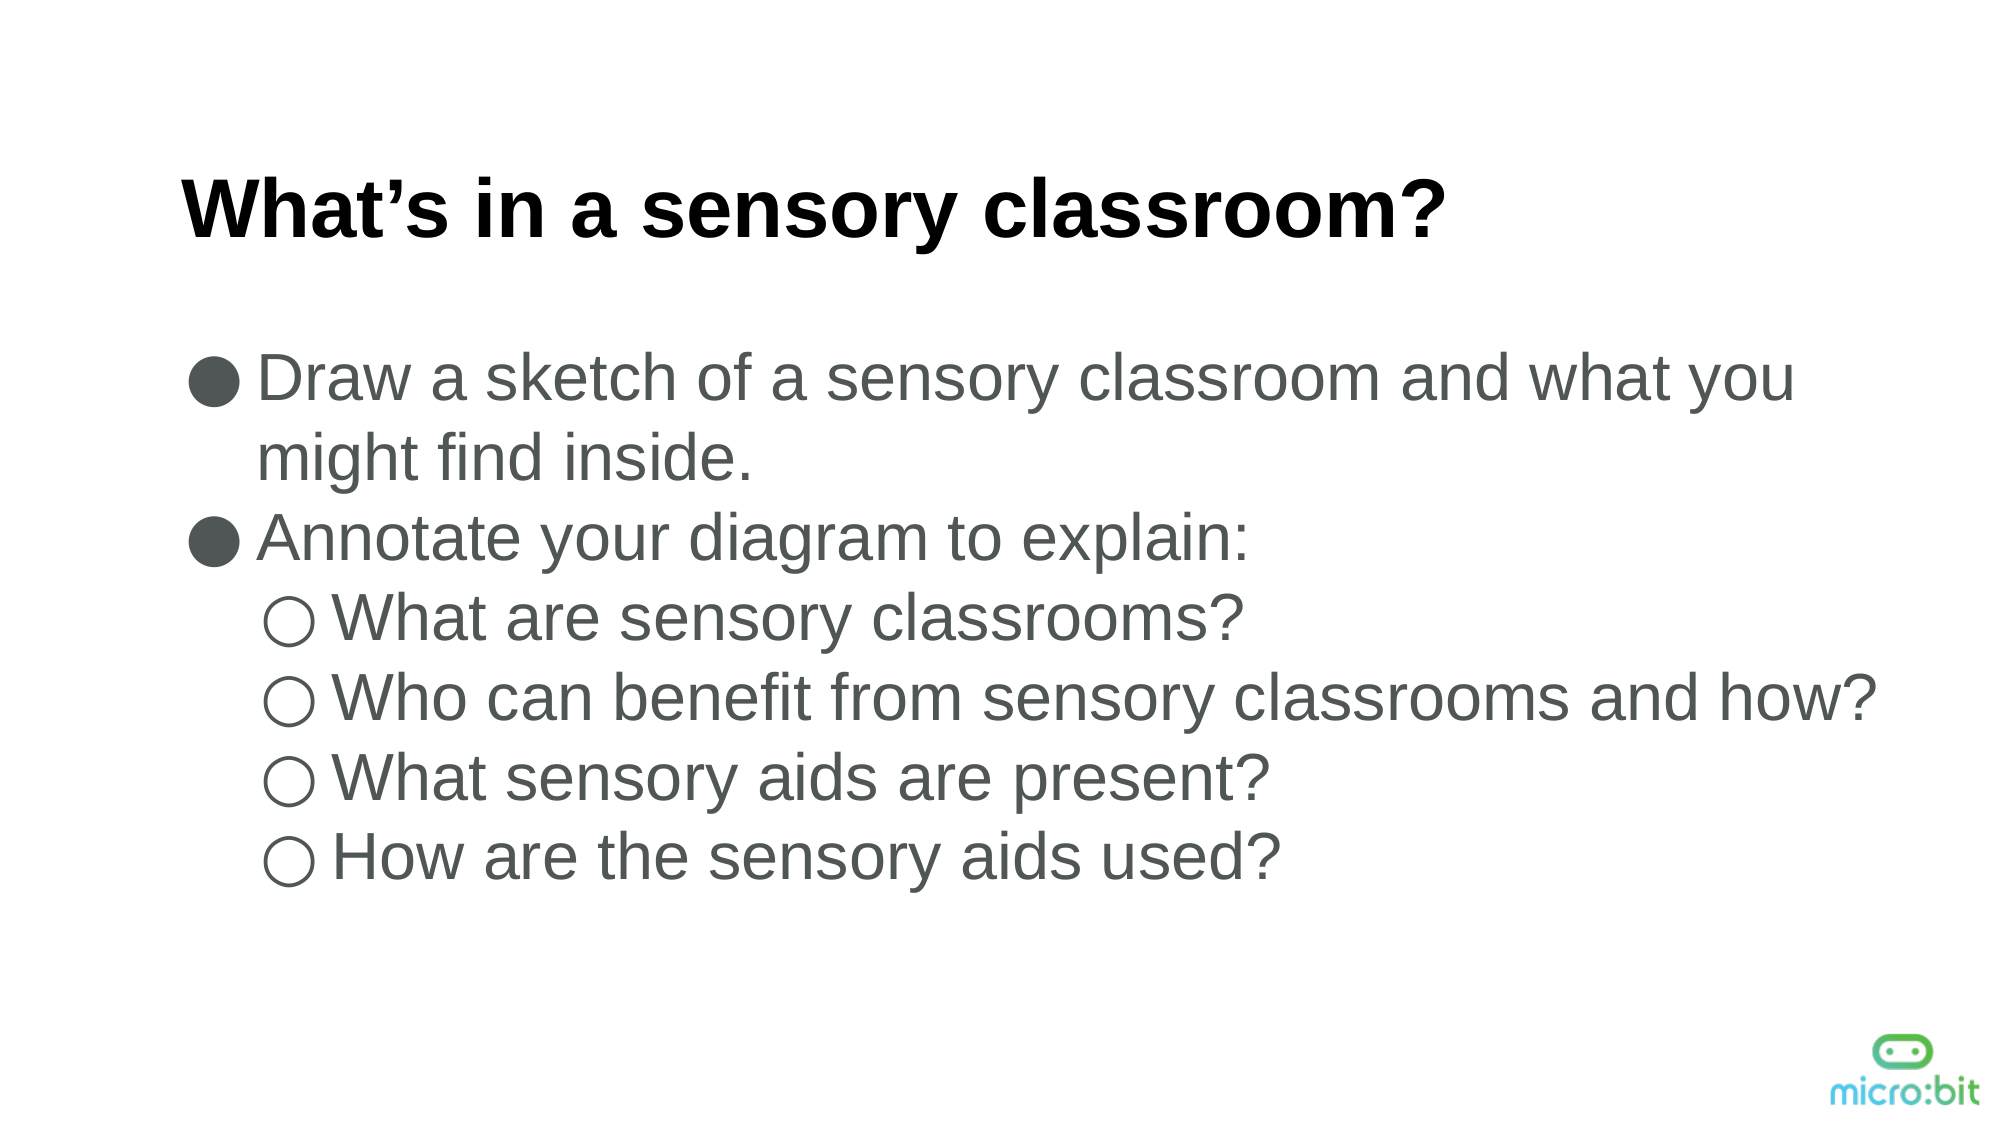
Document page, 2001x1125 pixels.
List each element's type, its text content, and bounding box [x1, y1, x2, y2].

text_box What’s in a sensory classroom? Draw a sketch of a sensory classroom and what you might find inside. Annotate your diagram to explain: What are sensory classrooms? Who can benefit from sensory classrooms and how? What sensory aids are present? How are the sensory aids used? [166, 60, 1918, 884]
picture [1830, 1029, 1980, 1106]
